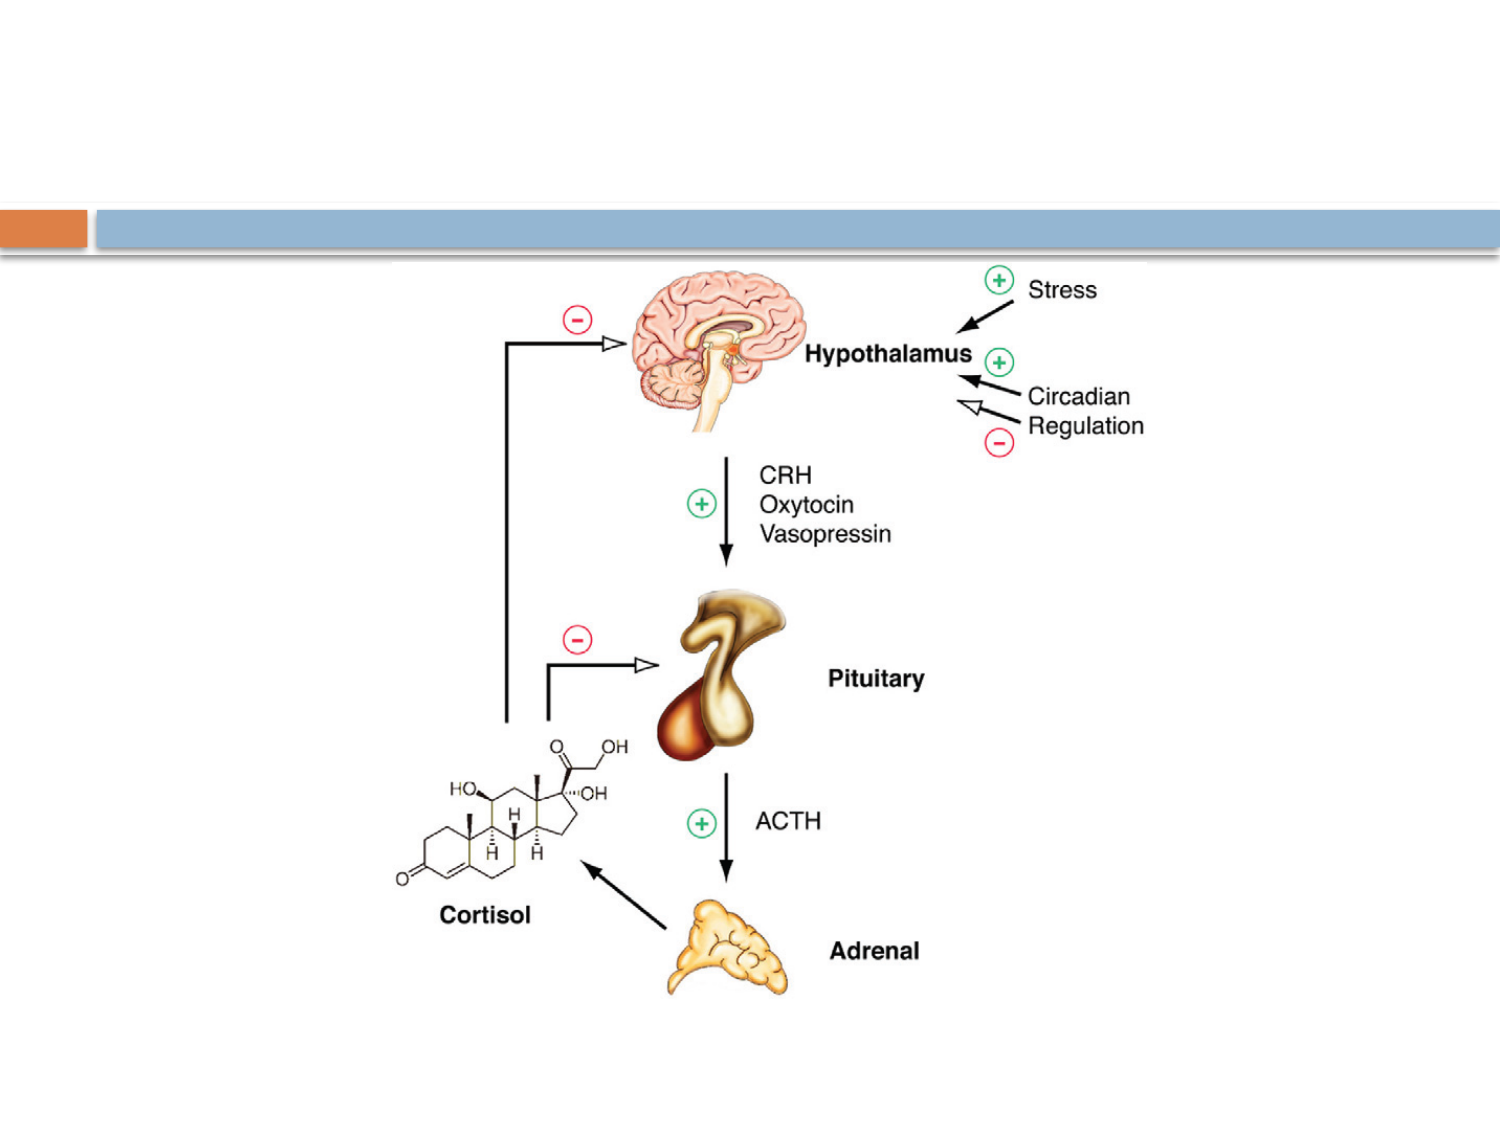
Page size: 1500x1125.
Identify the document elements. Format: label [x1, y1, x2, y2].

list [391, 262, 1147, 1001]
